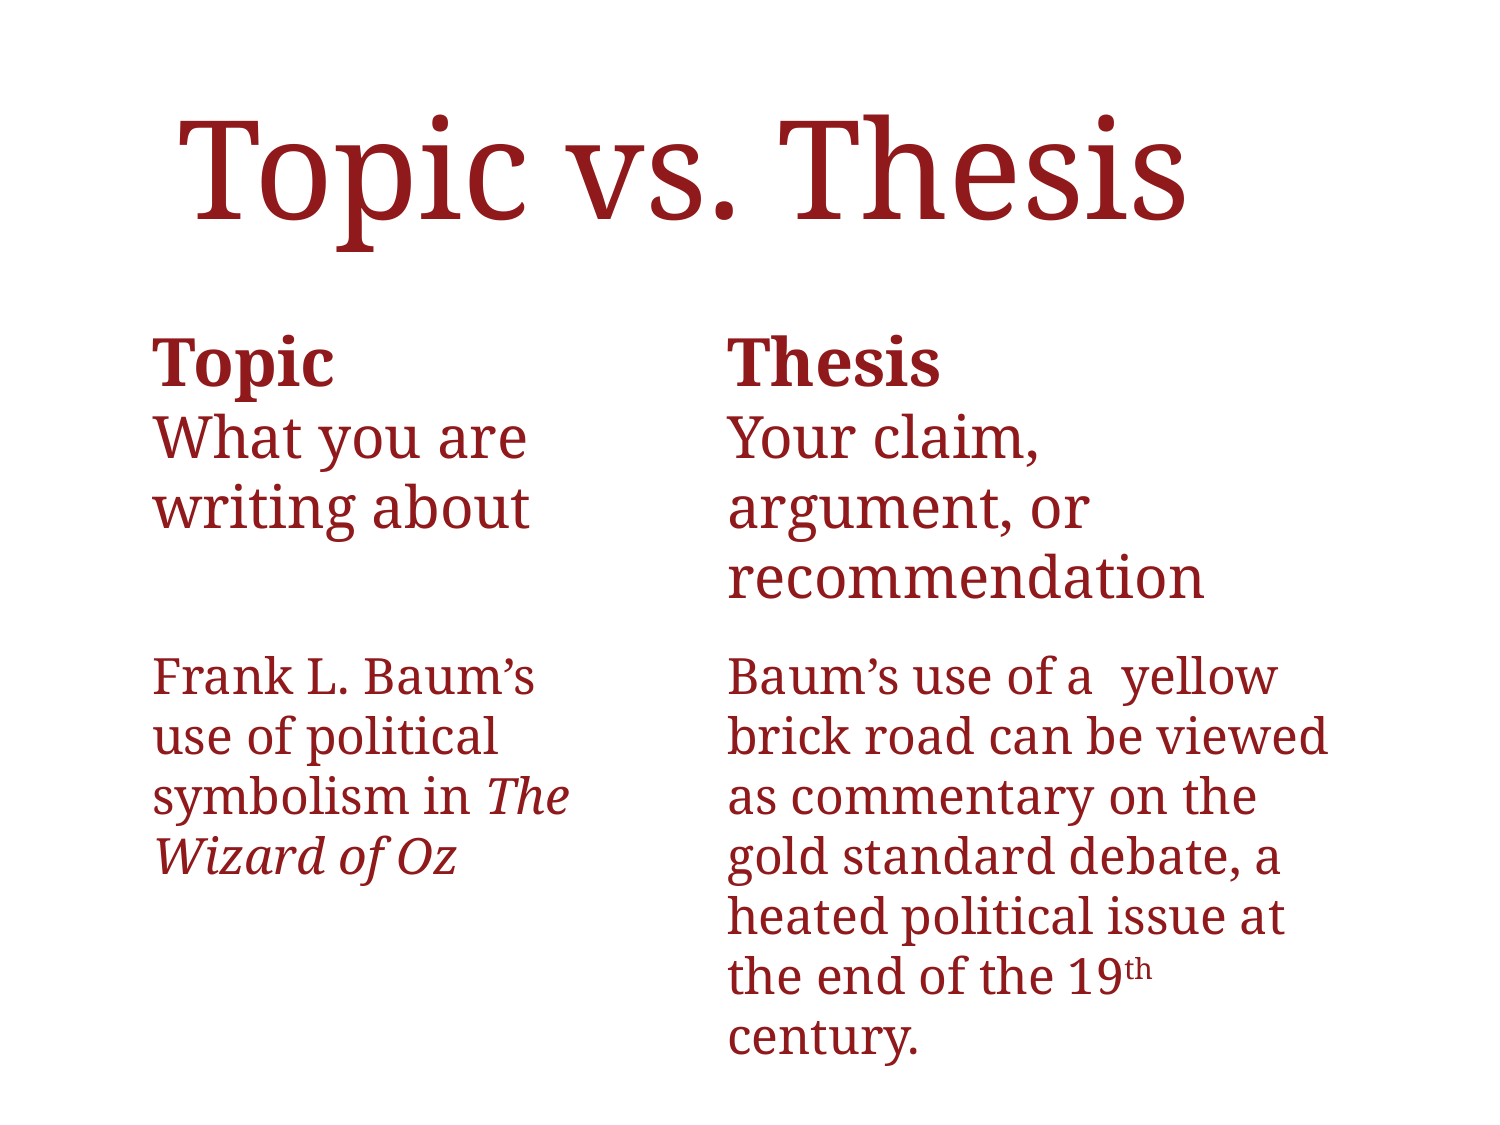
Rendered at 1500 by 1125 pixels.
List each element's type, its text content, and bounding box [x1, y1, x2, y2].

text_box Frank L. Baum’s use of political symbolism in The Wizard of Oz [137, 637, 588, 893]
text_box Topic What you are writing about [137, 312, 663, 548]
text_box Topic vs. Thesis [162, 74, 1313, 420]
text_box Thesis Your claim, argument, or recommendation [712, 312, 1338, 618]
text_box Baum’s use of a yellow brick road can be viewed as commentary on the gold standard debate, a heated political issue at the end of the 19th century. [712, 637, 1350, 1073]
